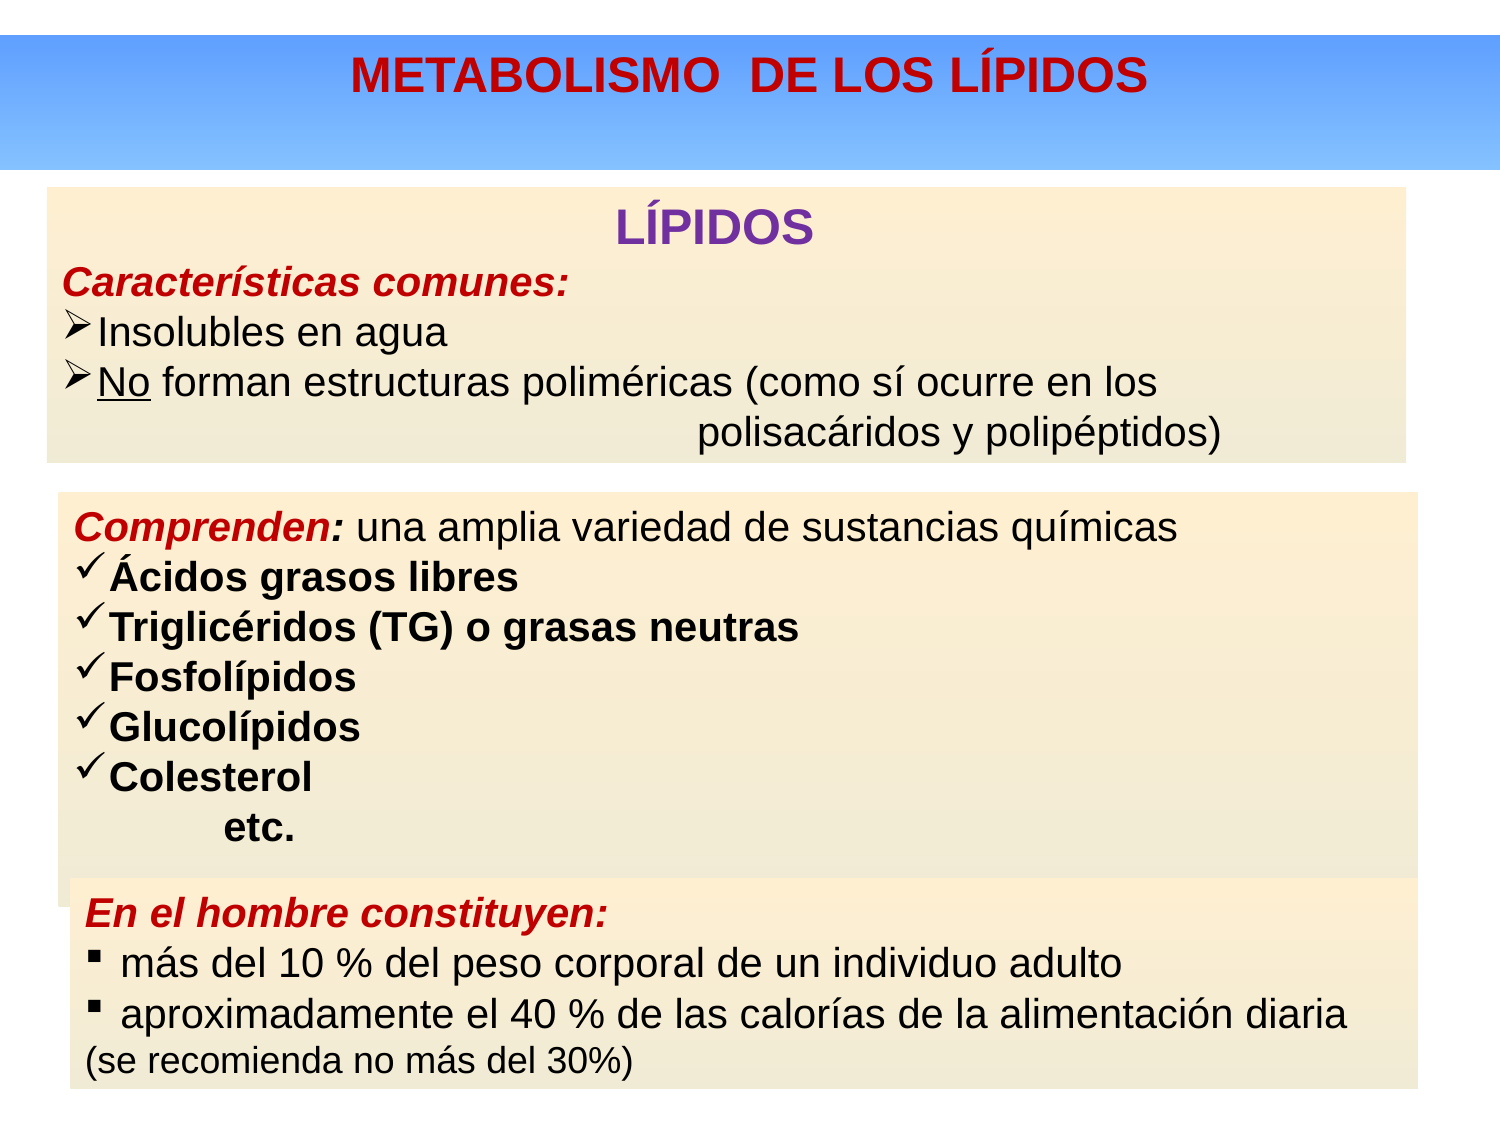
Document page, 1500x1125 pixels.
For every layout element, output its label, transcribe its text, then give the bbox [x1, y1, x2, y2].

text_box Comprenden: una amplia variedad de sustancias químicas Ácidos grasos libres Triglicéridos (TG) o grasas neutras Fosfolípidos Glucolípidos Colesterol etc. [58, 492, 1418, 907]
text_box LÍPIDOS Características comunes: Insolubles en agua No forman estructuras poliméricas (como sí ocurre en los polisacáridos y polipéptidos) [46, 187, 1407, 463]
text_box En el hombre constituyen: más del 10 % del peso corporal de un individuo adulto aproximadamente el 40 % de las calorías de la alimentación diaria (se recomienda no más del 30%) [70, 878, 1418, 1089]
text_box METABOLISMO DE LOS LÍPIDOS [0, 35, 1500, 170]
